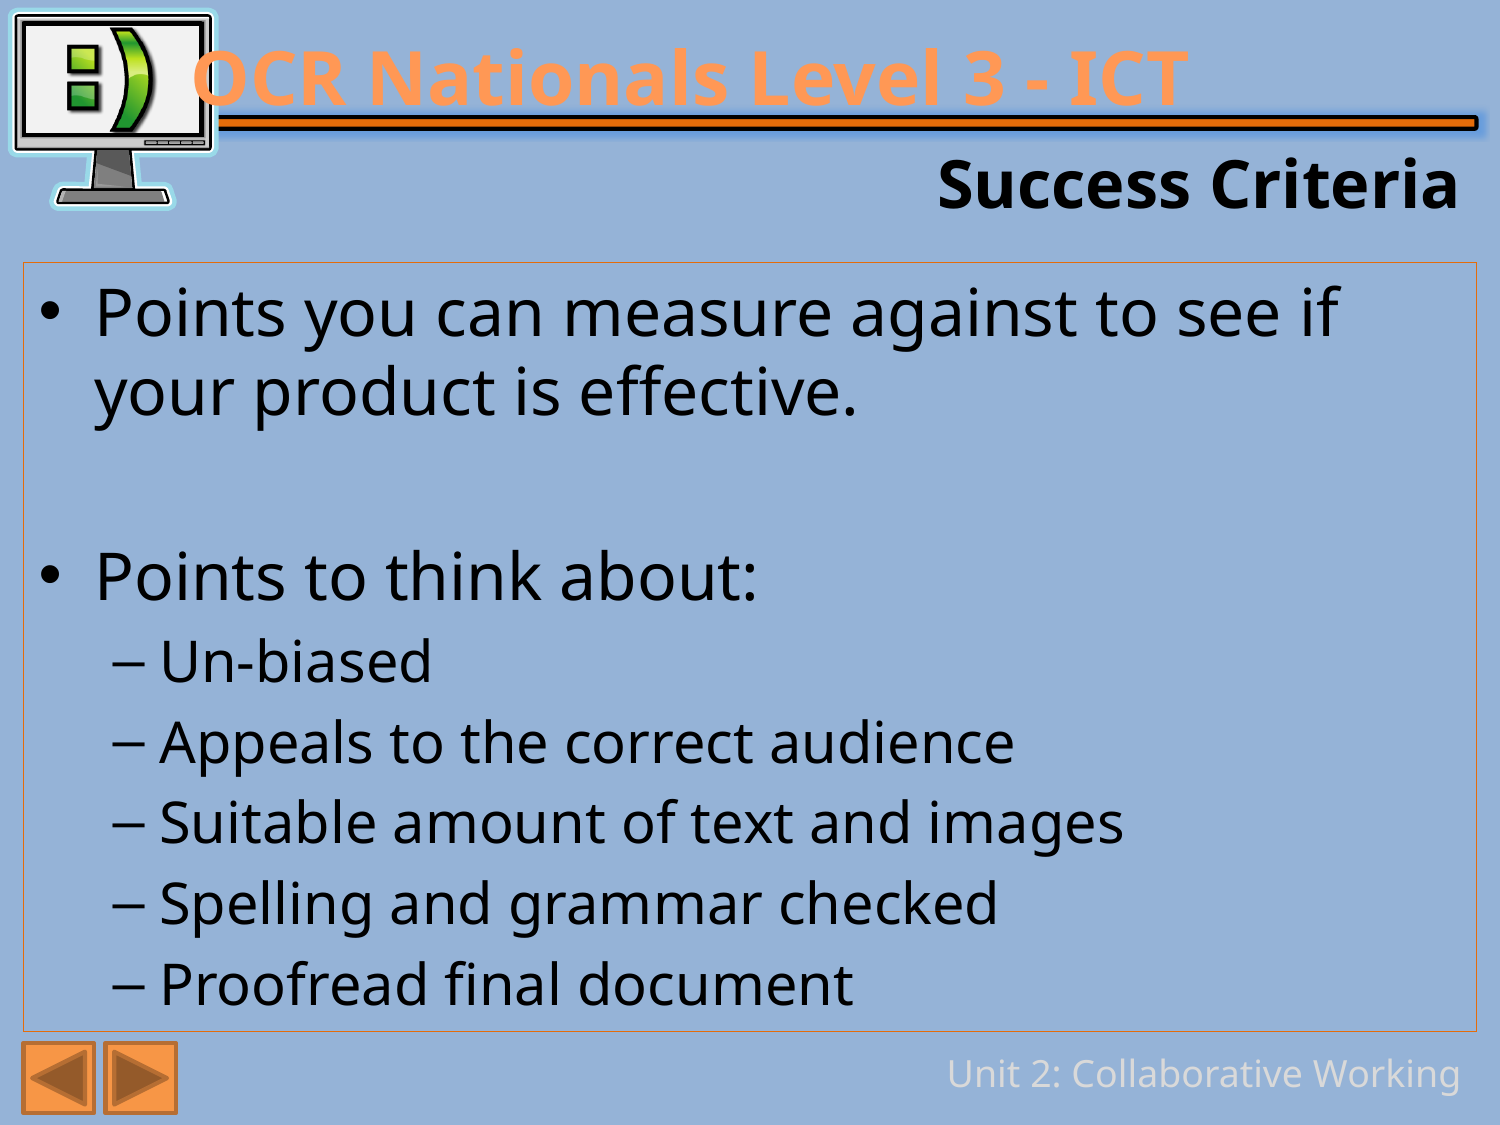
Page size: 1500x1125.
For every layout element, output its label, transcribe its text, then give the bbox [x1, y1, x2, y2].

picture [48, 21, 172, 139]
title Success Criteria [187, 117, 1477, 247]
list Points you can measure against to see if your product is effective. Points to think about: Un-biased Appeals to the correct audience Suitable amount of text and images Spelling and grammar checked Proofread final document [23, 262, 1477, 1032]
